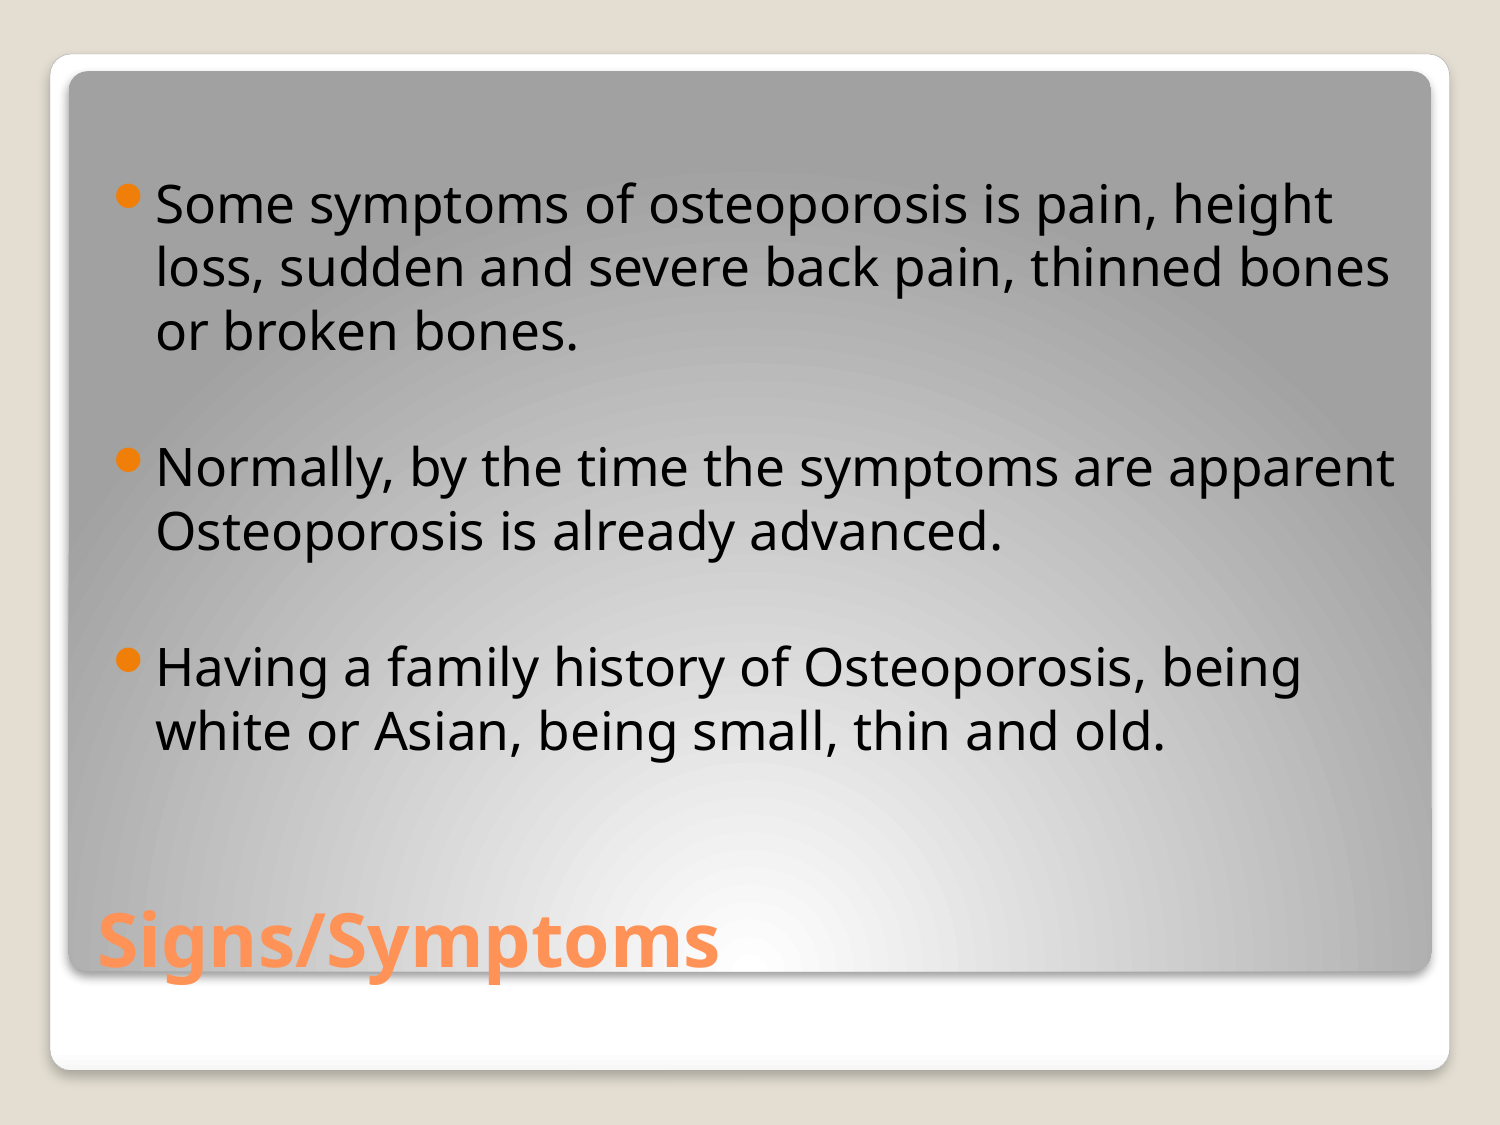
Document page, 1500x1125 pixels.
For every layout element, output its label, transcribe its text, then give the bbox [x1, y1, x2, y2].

title Signs/Symptoms [82, 817, 1425, 990]
list Some symptoms of osteoporosis is pain, height loss, sudden and severe back pain, thinned bones or broken bones. Normally, by the time the symptoms are apparent Osteoporosis is already advanced. Having a family history of Osteoporosis, being white or Asian, being small, thin and old. [82, 86, 1425, 774]
